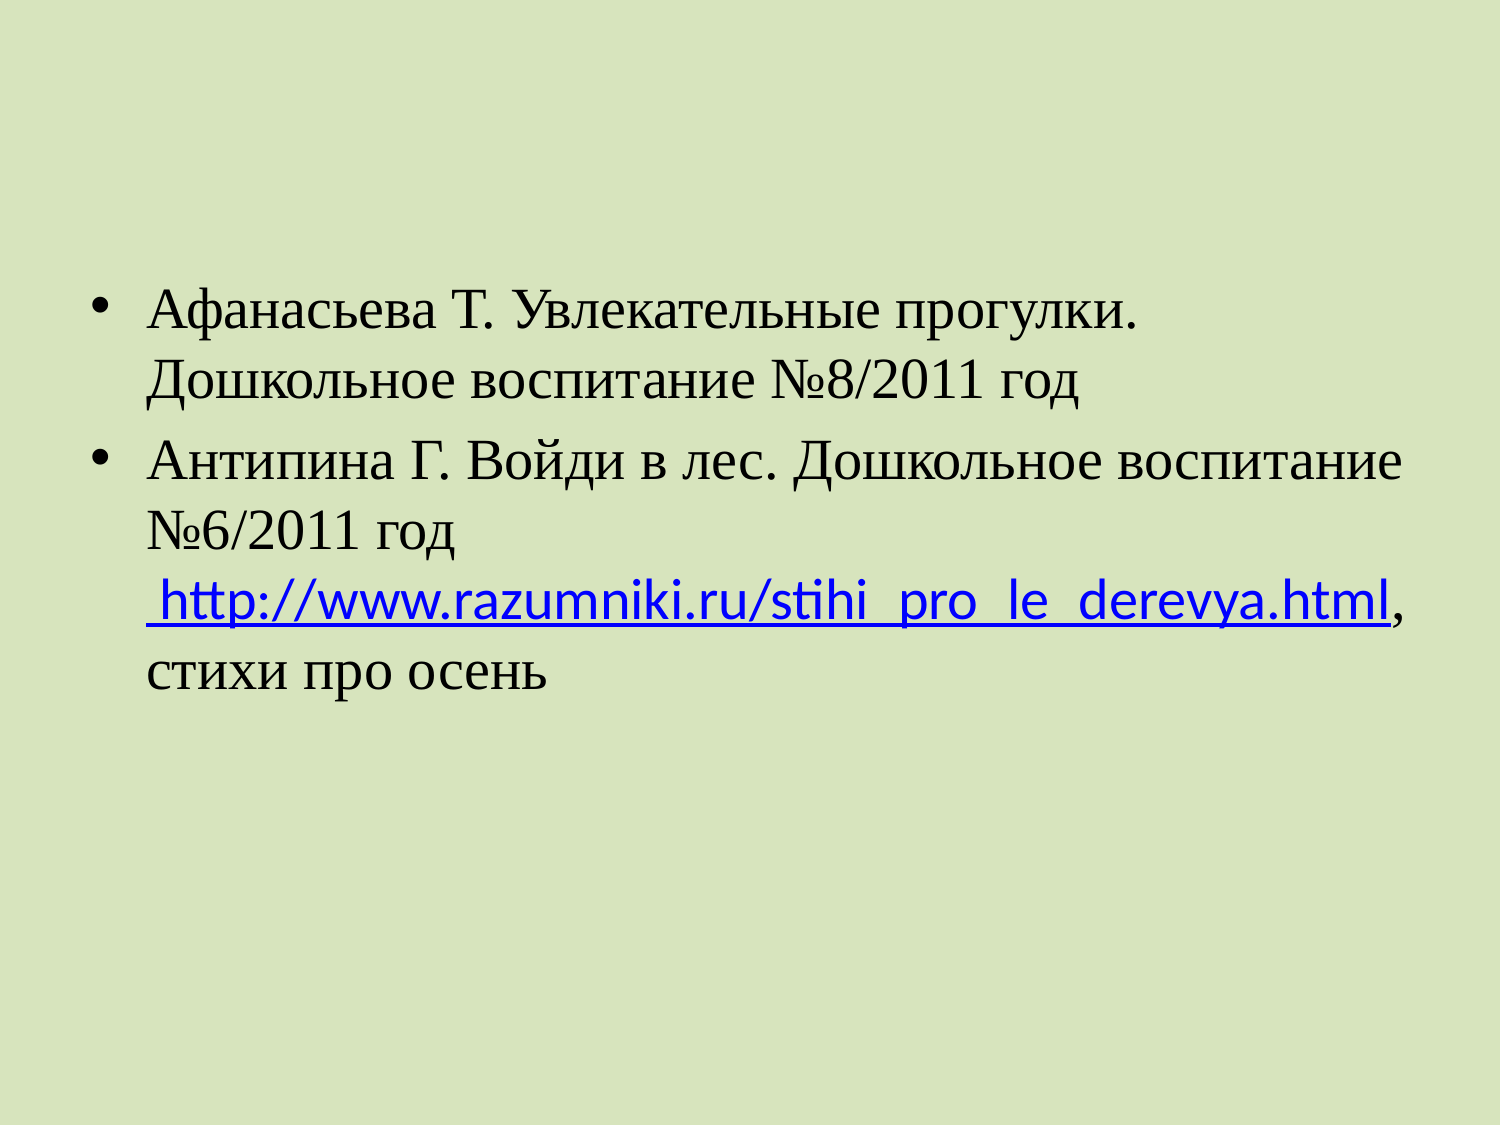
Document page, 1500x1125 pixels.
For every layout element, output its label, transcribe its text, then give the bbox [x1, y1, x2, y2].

list Афанасьева Т. Увлекательные прогулки. Дошкольное воспитание №8/2011 год Антипина Г. Войди в лес. Дошкольное воспитание №6/2011 год http://www.razumniki.ru/stihi_pro_le_derevya.html, стихи про осень [75, 262, 1425, 1005]
